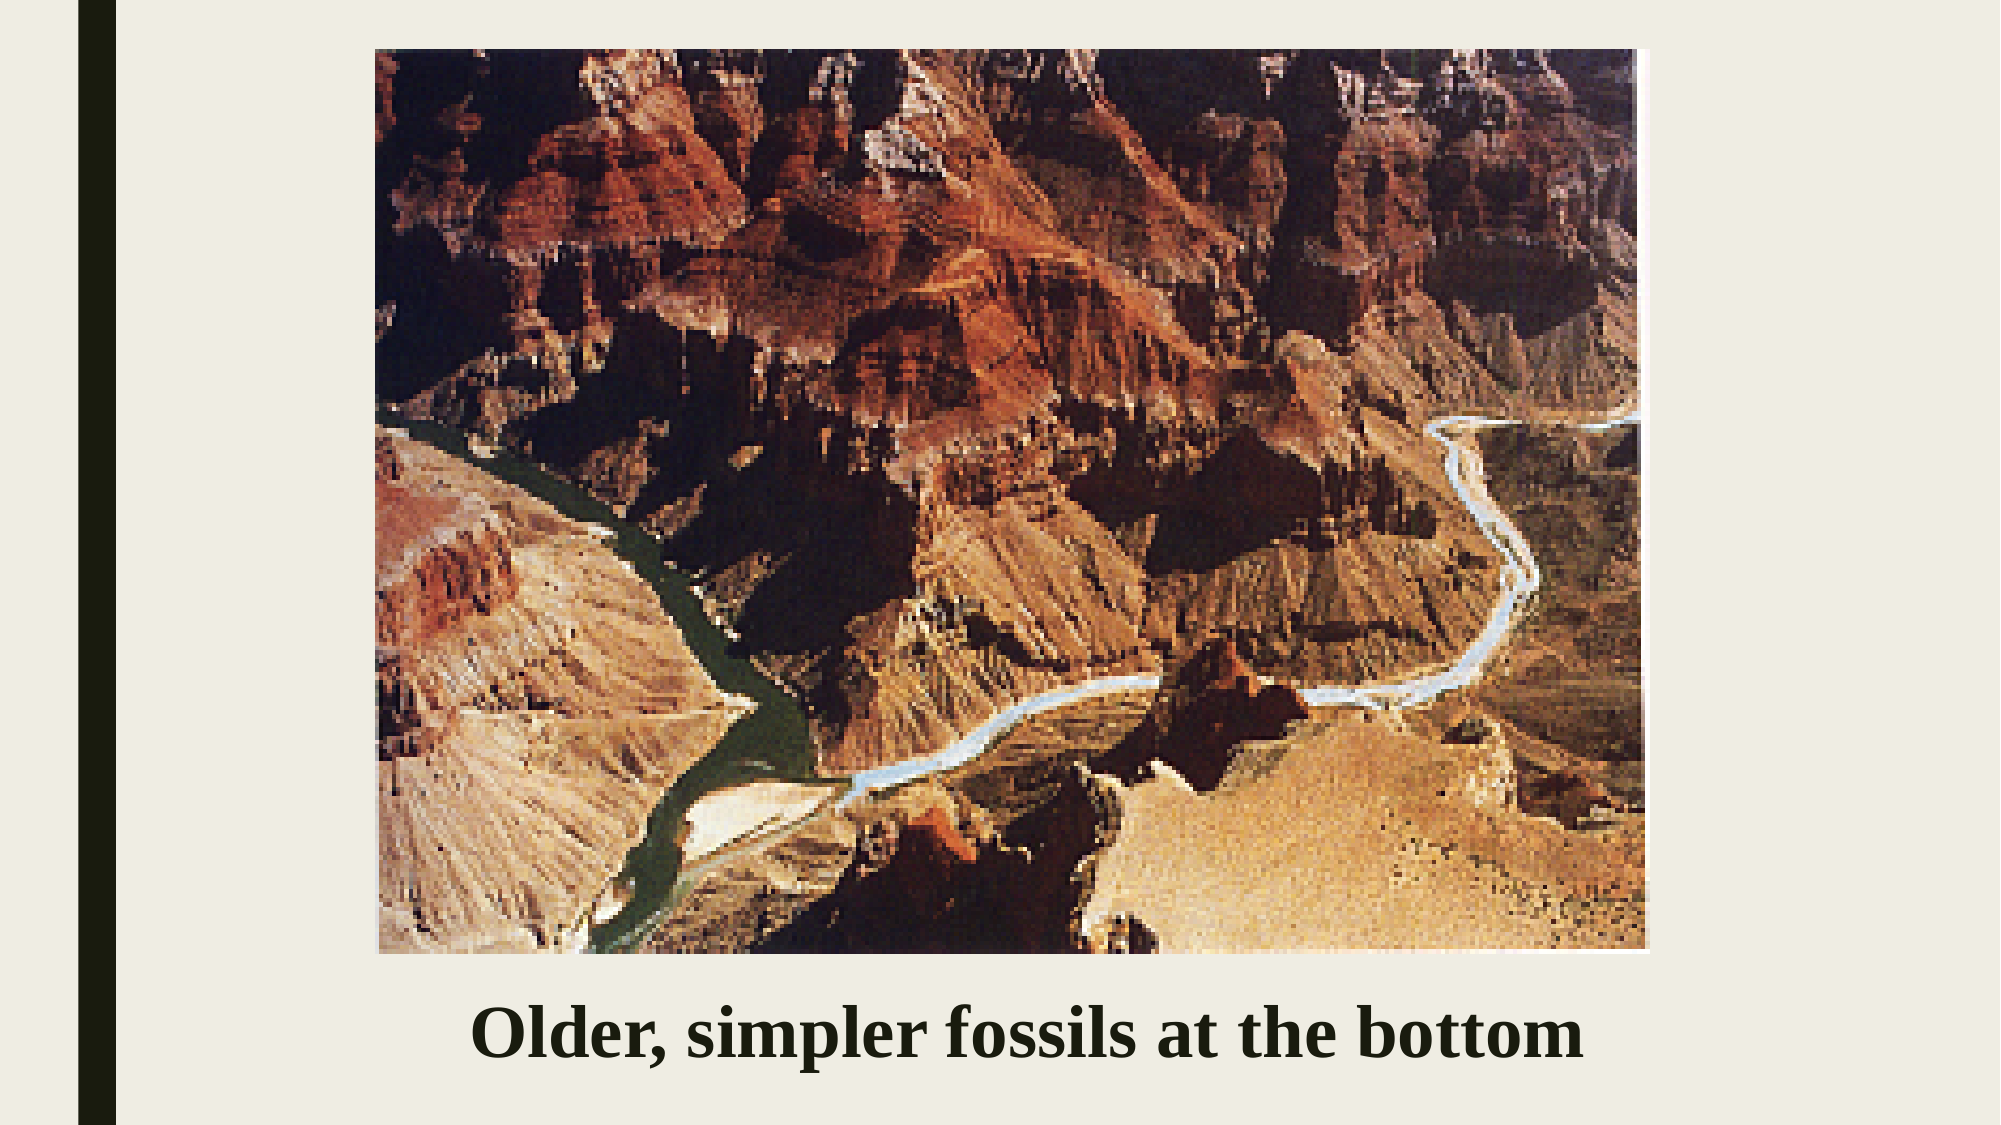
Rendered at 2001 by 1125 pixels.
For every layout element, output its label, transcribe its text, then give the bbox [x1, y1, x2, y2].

picture [374, 49, 1650, 954]
text_box Older, simpler fossils at the bottom [454, 974, 1601, 1080]
